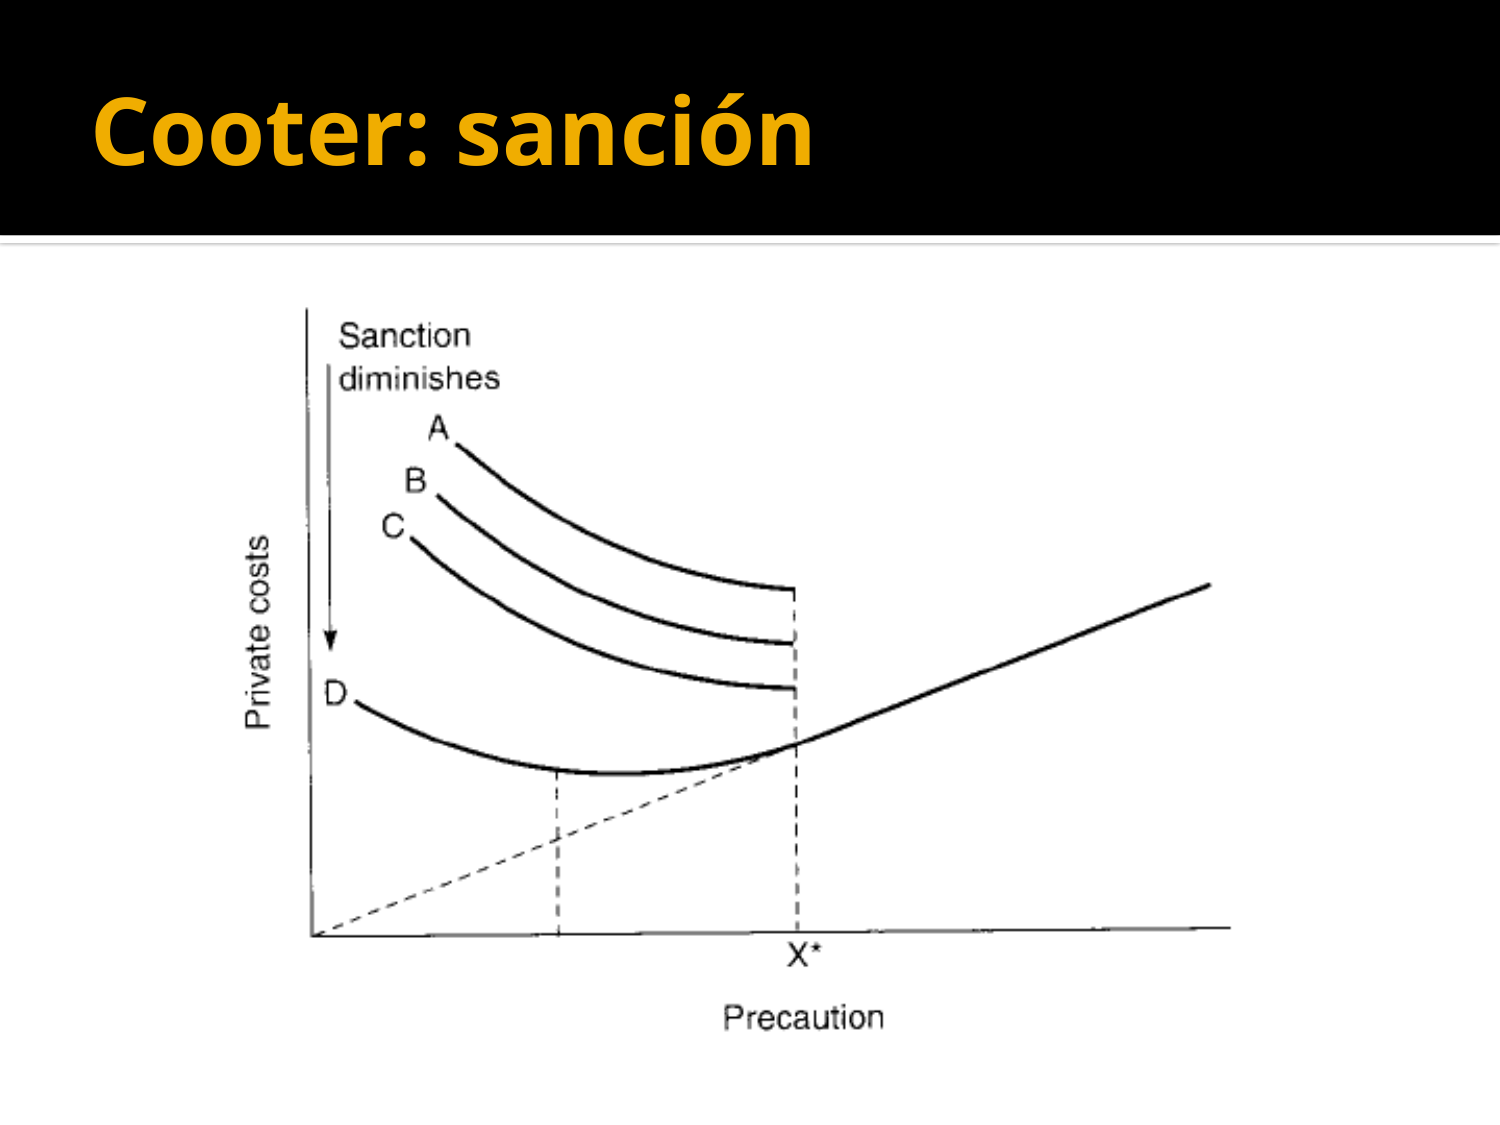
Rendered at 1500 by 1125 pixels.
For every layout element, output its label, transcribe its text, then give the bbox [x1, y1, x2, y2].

picture [149, 281, 1325, 1063]
title Cooter: sanción [75, 25, 1425, 231]
